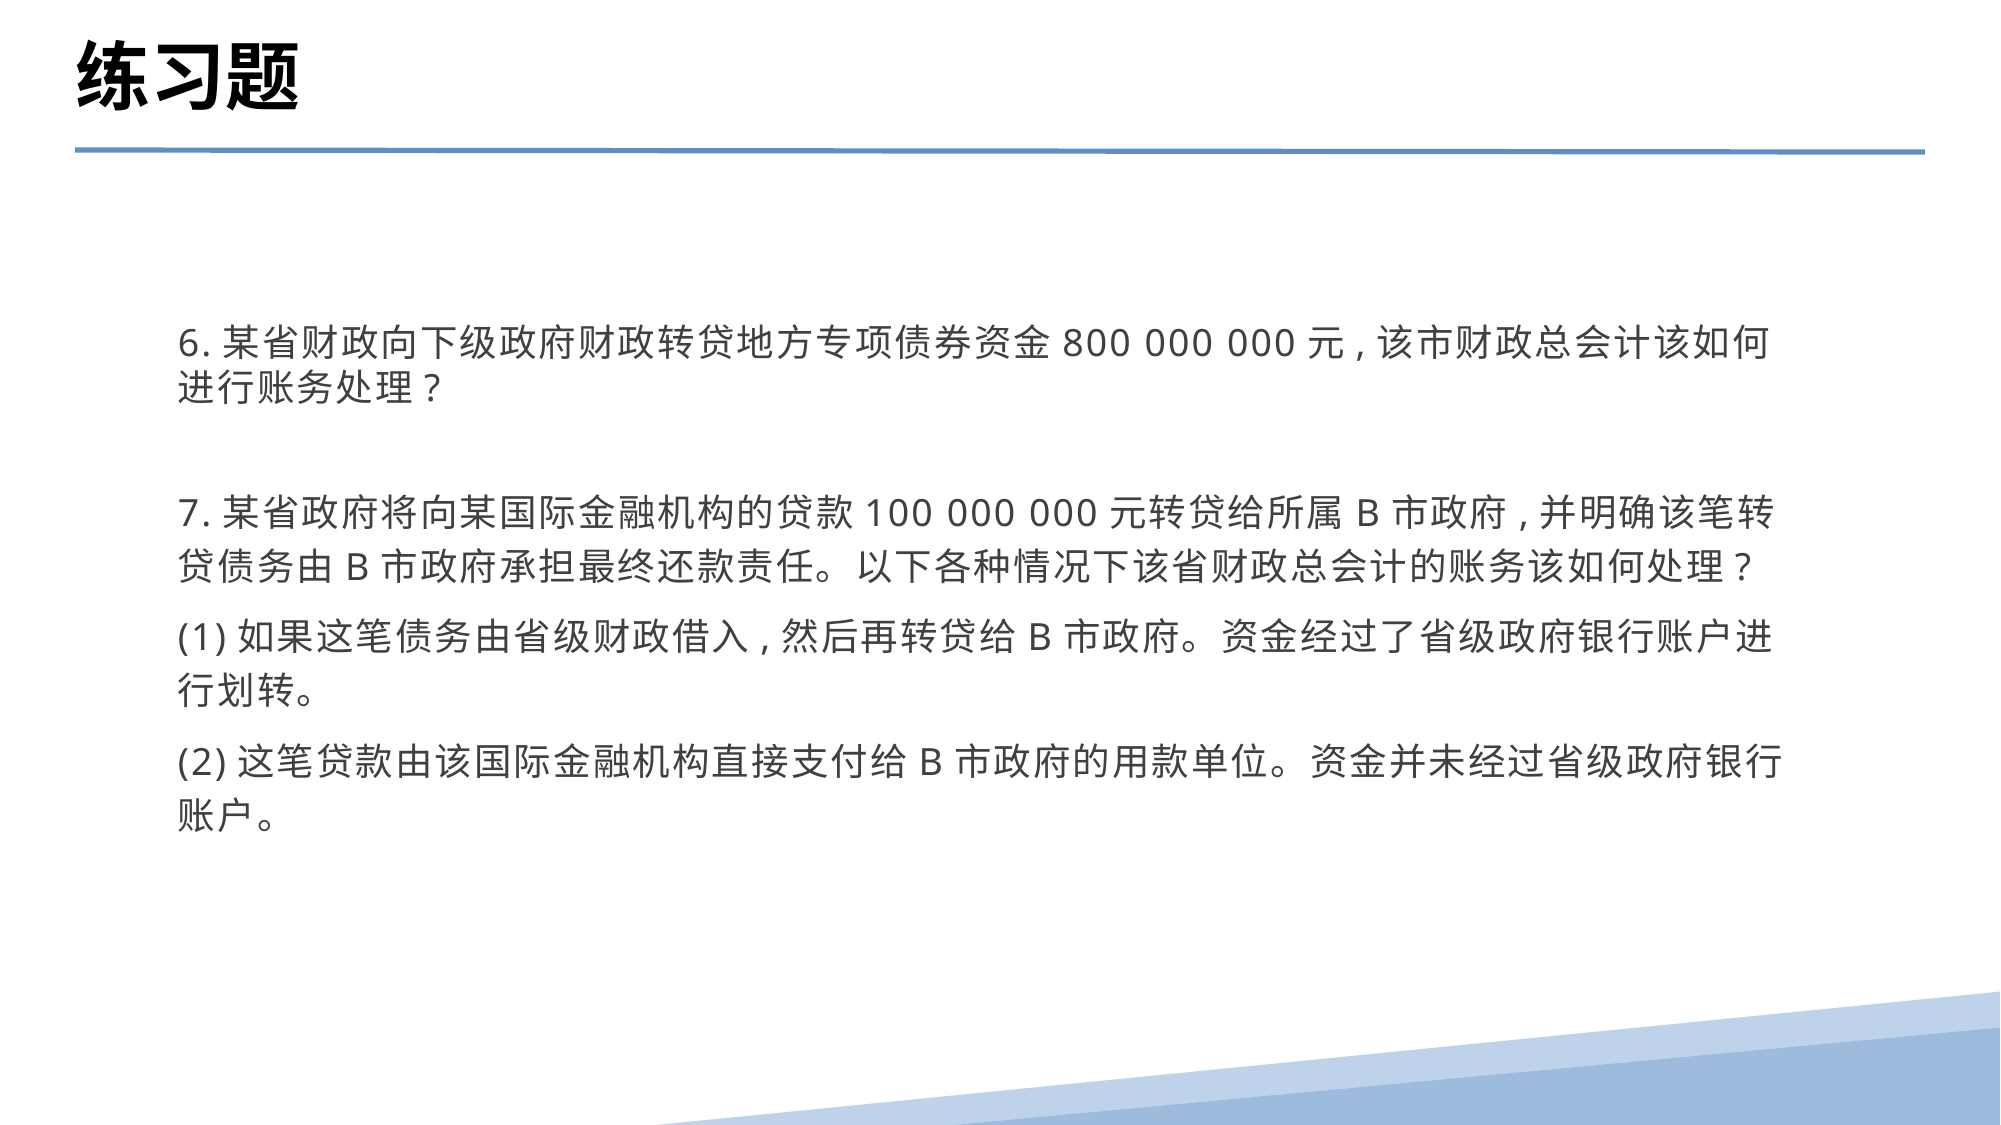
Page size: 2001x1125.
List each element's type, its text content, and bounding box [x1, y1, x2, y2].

text_box 练习题 [75, 24, 1925, 125]
text_box 6.某省财政向下级政府财政转贷地方专项债券资金800 000 000元,该市财政总会计该如何进行账务处理? 7.某省政府将向某国际金融机构的贷款100 000 000元转贷给所属B市政府,并明确该笔转贷债务由B市政府承担最终还款责任。以下各种情况下该省财政总会计的账务该如何处理? (1)如果这笔债务由省级财政借入,然后再转贷给B市政府。资金经过了省级政府银行账户进行划转。 (2)这笔贷款由该国际金融机构直接支付给B市政府的用款单位。资金并未经过省级政府银行账户。 [167, 163, 1809, 993]
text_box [656, 991, 2000, 1125]
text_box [74, 149, 1925, 153]
